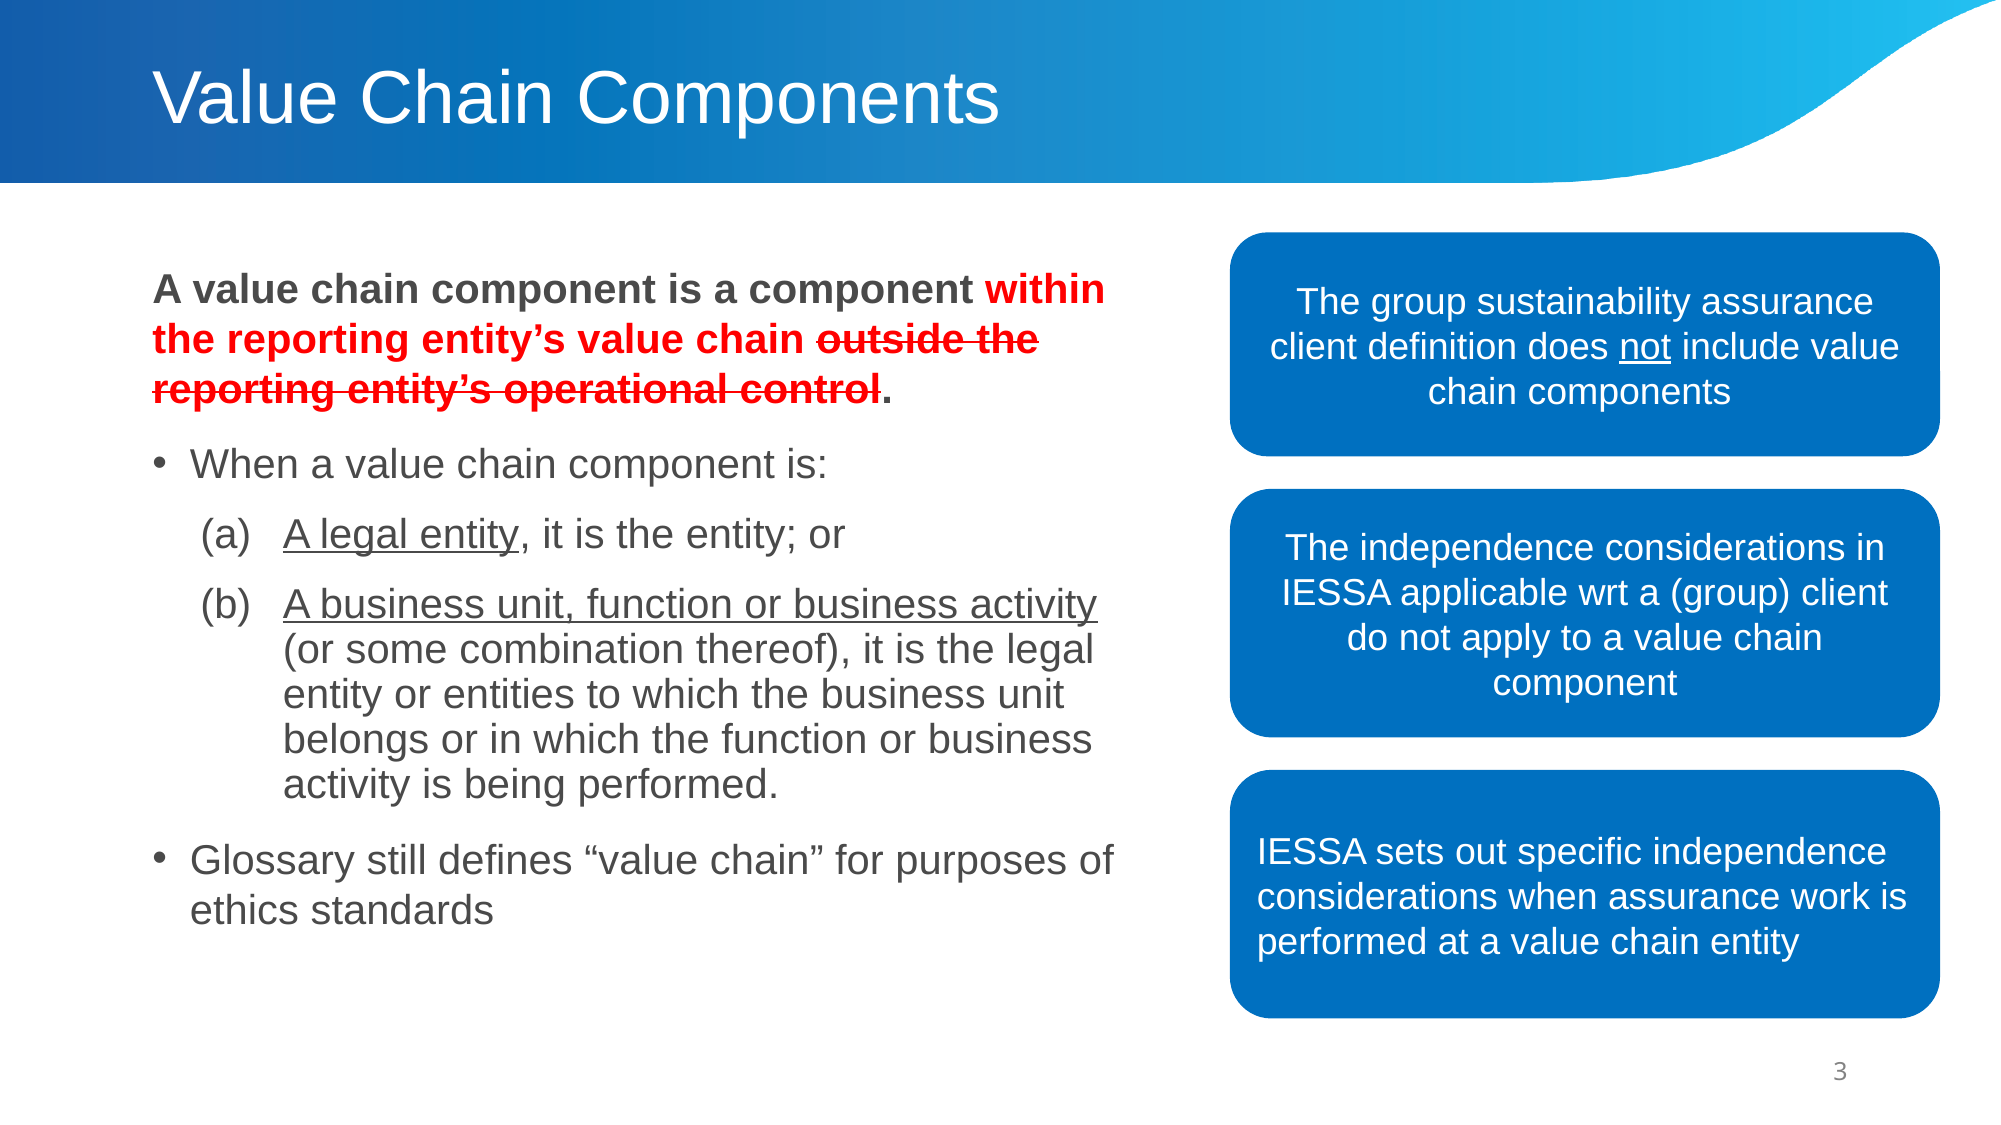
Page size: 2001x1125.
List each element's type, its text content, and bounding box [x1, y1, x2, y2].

picture [0, 0, 2000, 183]
list A value chain component is a component within the reporting entity’s value chain outside the reporting entity’s operational control. When a value chain component is: (a) A legal entity, it is the entity; or (b) A business unit, function or business activity (or some combination thereof), it is the legal entity or entities to which the business unit belongs or in which the function or business activity is being performed. Glossary still defines “value chain” for purposes of ethics standards​ [137, 254, 1171, 1103]
text_box The independence considerations in IESSA applicable wrt a (group) client do not apply to a value chain component [1228, 487, 1942, 739]
text_box IESSA sets out specific independence considerations when assurance work is performed at a value chain entity [1228, 768, 1942, 1020]
title Value Chain Components [137, 5, 1863, 182]
slide_number 3 [1412, 1042, 1863, 1103]
text_box The group sustainability assurance client definition does not include value chain components [1228, 231, 1942, 458]
